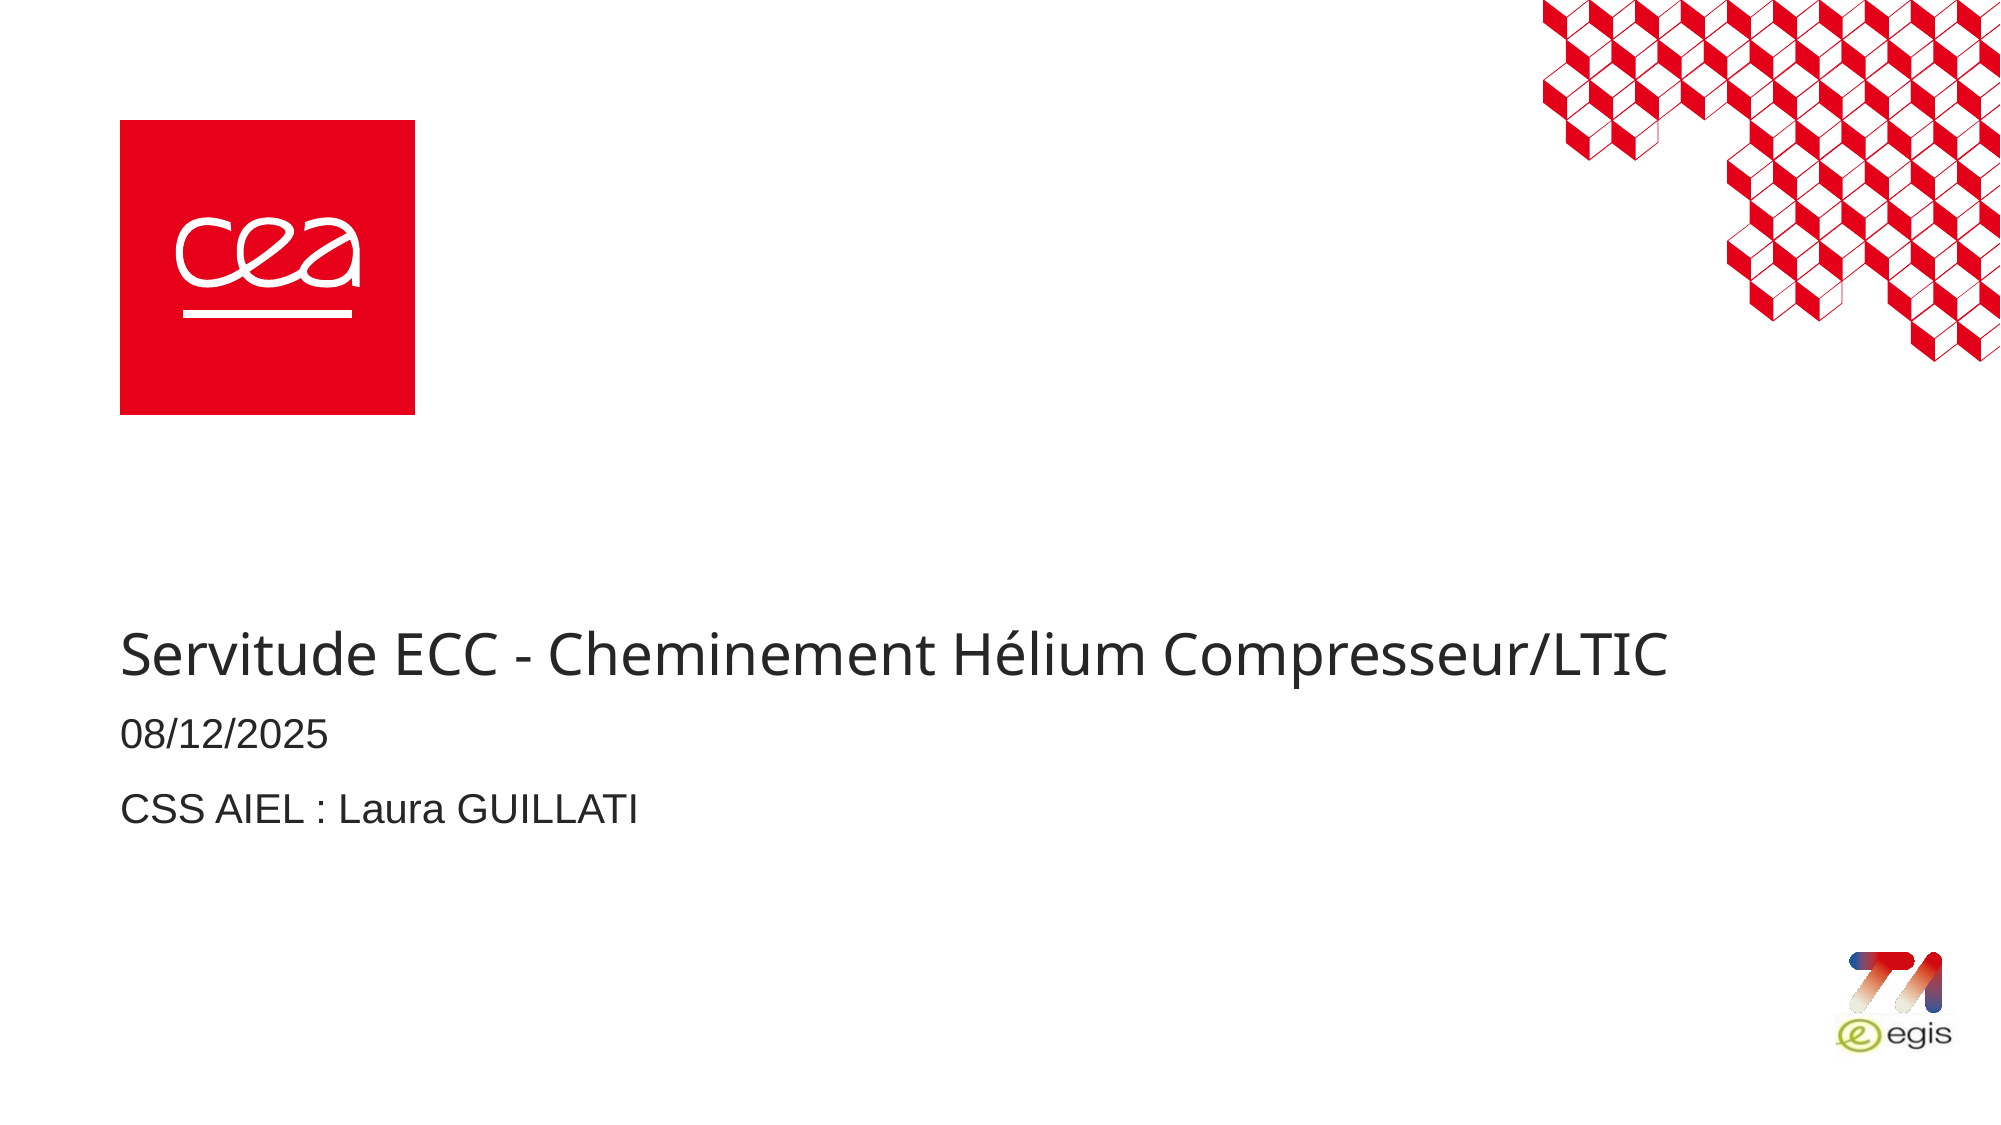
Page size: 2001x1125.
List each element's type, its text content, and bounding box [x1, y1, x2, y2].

subtitle 08/12/2025 CSS AIEL : Laura GUILLATI [120, 699, 989, 971]
title Servitude ECC - Cheminement Hélium Compresseur/LTIC [120, 435, 1764, 696]
picture [1834, 952, 1958, 1059]
